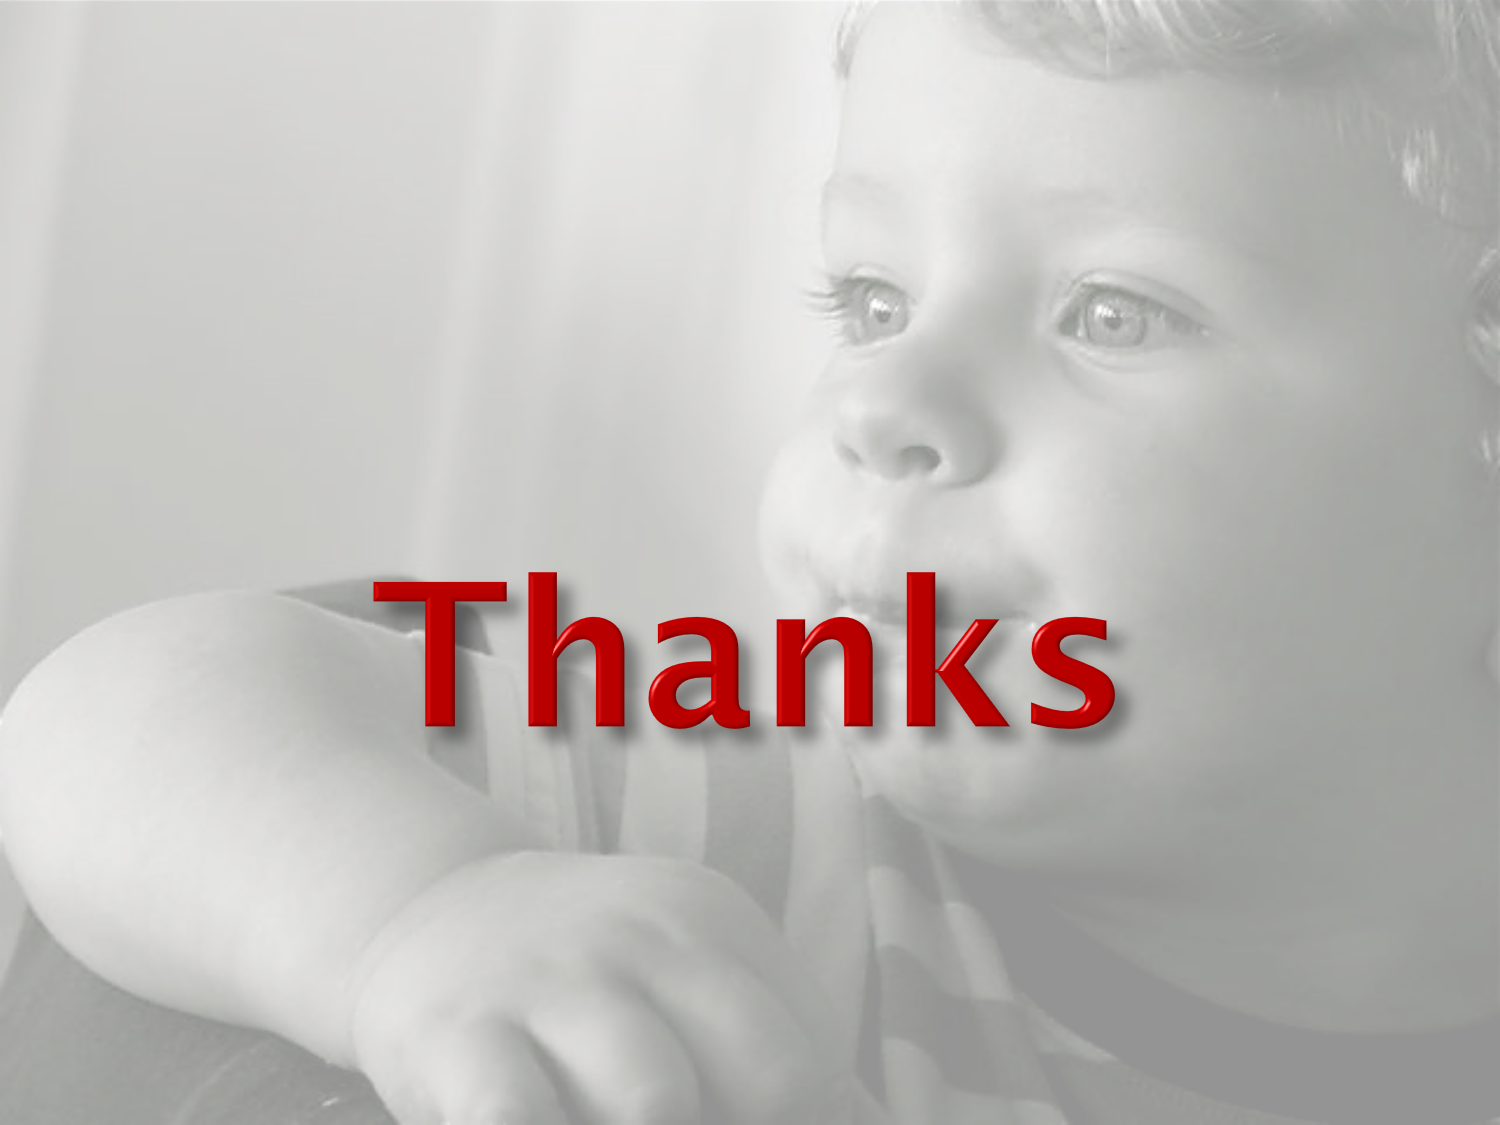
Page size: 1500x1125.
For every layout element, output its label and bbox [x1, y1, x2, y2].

list [74, 458, 1426, 810]
